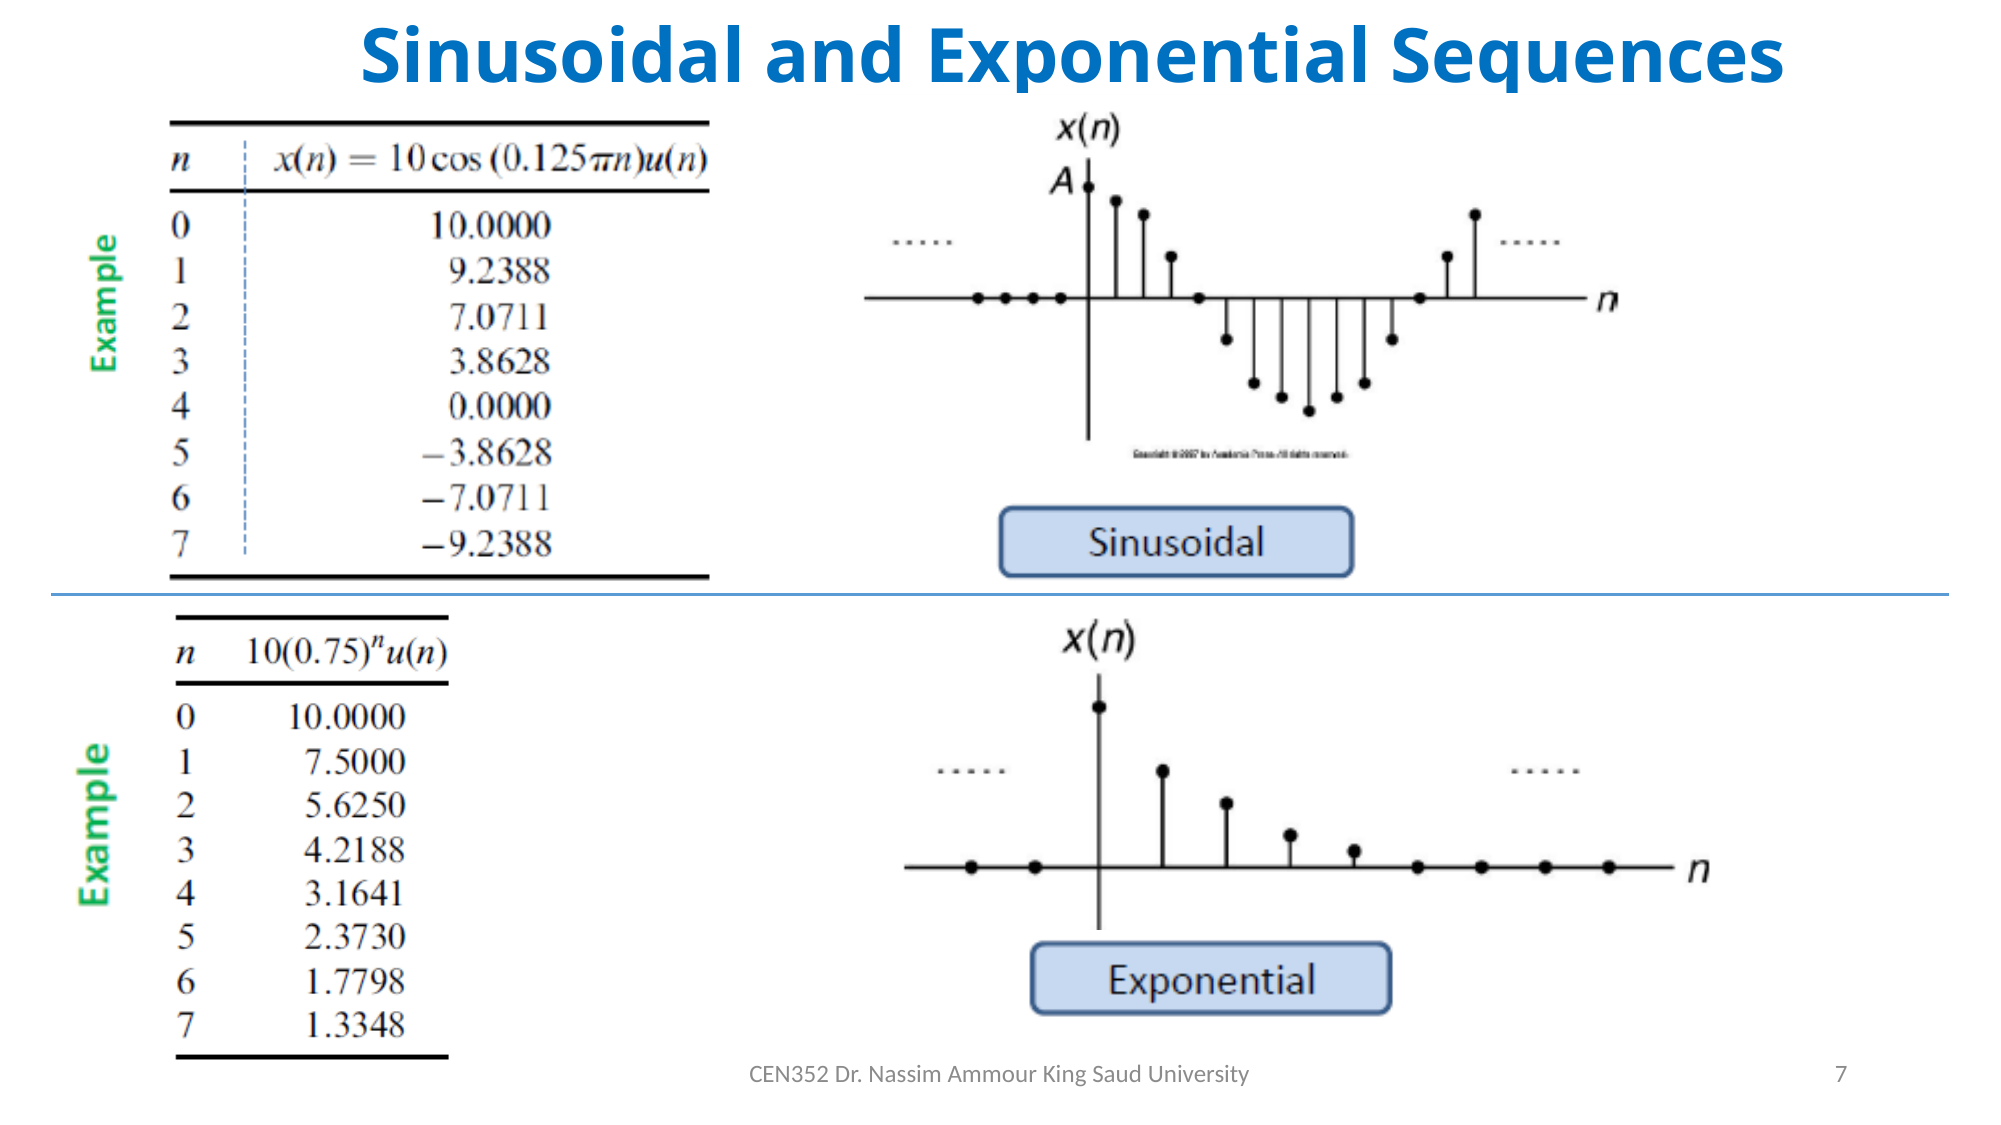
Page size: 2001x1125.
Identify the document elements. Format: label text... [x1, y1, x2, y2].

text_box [51, 601, 455, 1070]
footer CEN352 Dr. Nassim Ammour King Saud University [662, 1042, 1338, 1103]
picture [74, 93, 736, 587]
picture [854, 93, 1638, 587]
text_box Sinusoidal and Exponential Sequences [345, 0, 1802, 105]
slide_number 7 [1412, 1042, 1863, 1103]
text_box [880, 615, 1730, 1028]
